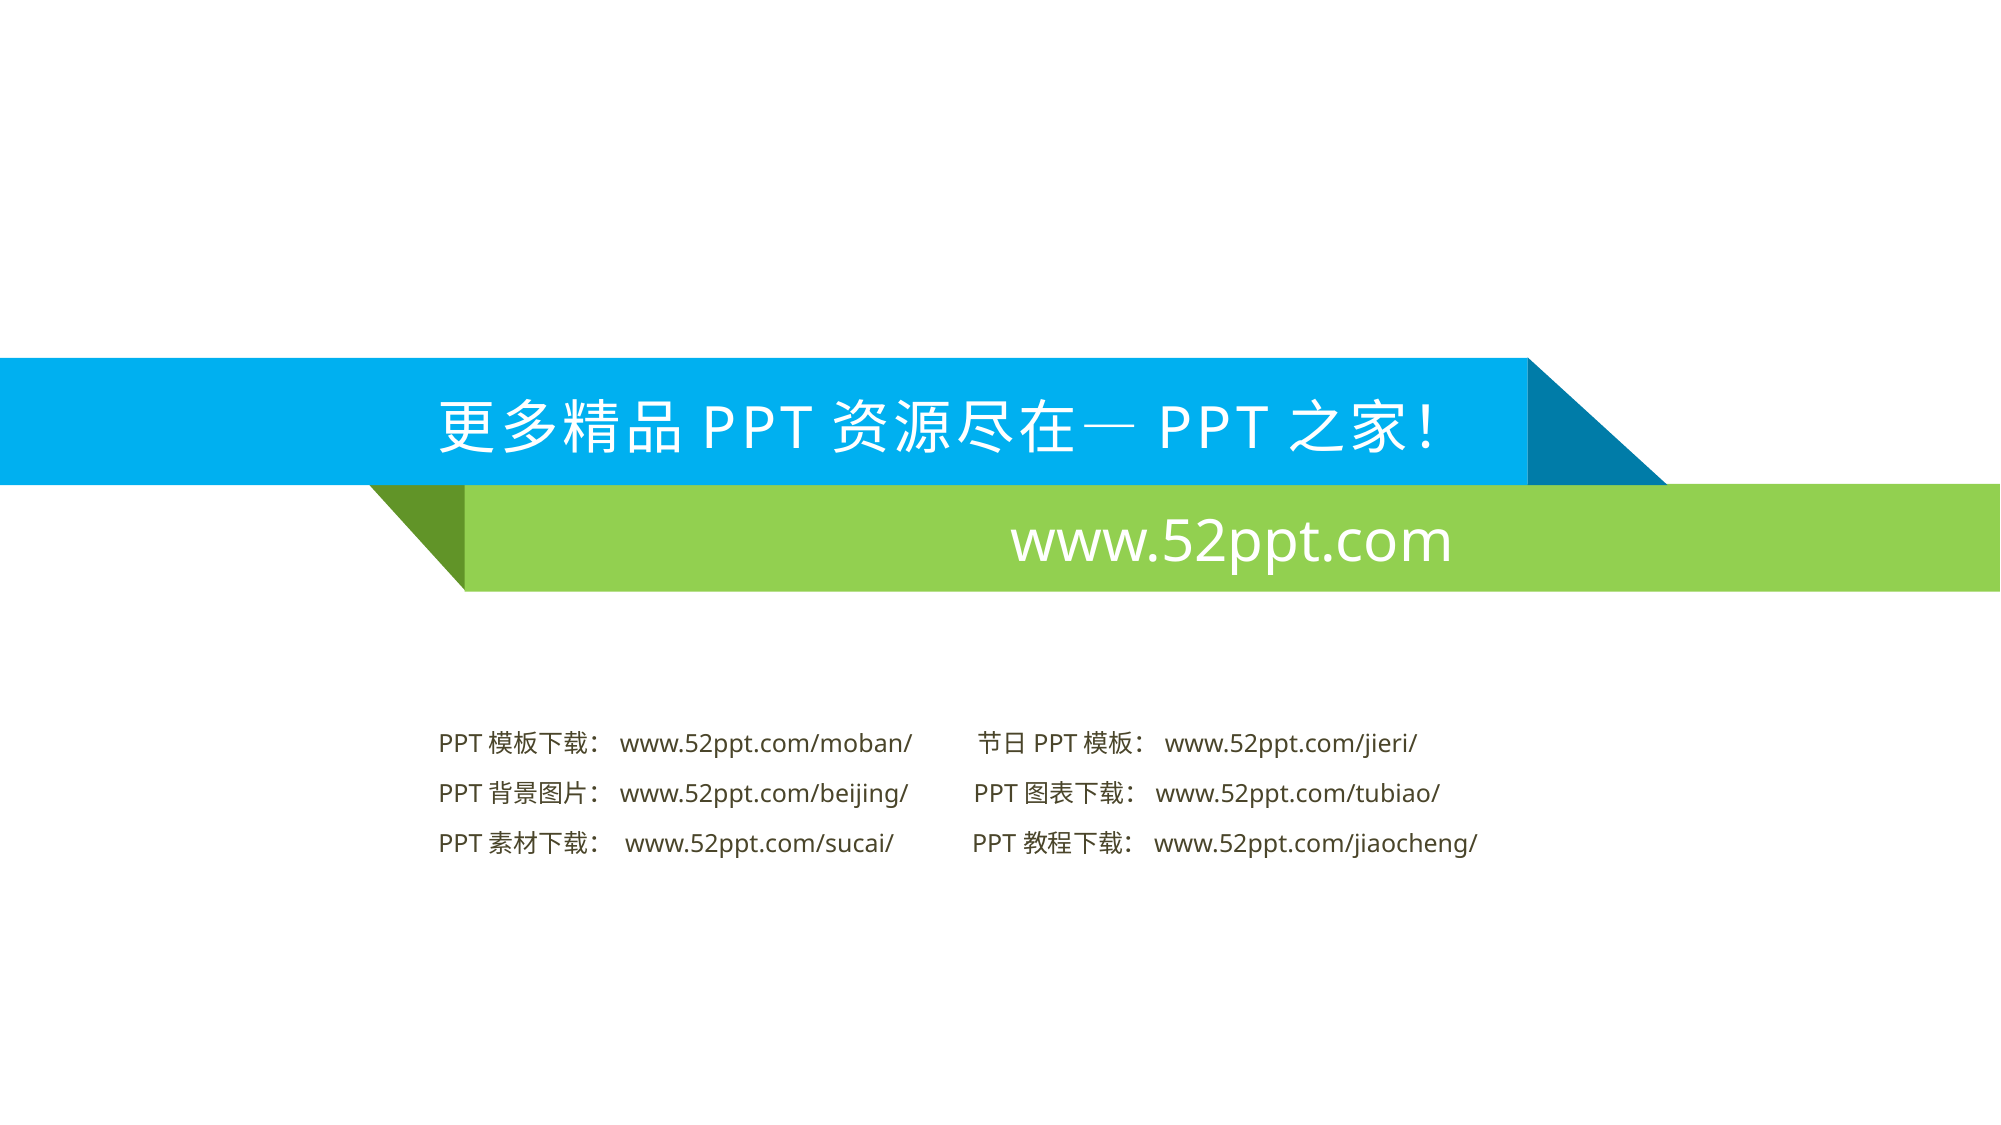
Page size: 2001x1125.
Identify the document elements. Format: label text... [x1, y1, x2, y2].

text_box 更多精品PPT资源尽在—PPT之家！ [0, 357, 1526, 486]
text_box www.52ppt.com [463, 483, 2000, 593]
text_box PPT模板下载：www.52ppt.com/moban/ 节日PPT模板：www.52ppt.com/jieri/ PPT背景图片：www.52ppt.com/beijing/ PPT图表下载：www.52ppt.com/tubiao/ PPT素材下载： www.52ppt.com/sucai/ PPT教程下载：www.52ppt.com/jiaocheng/ [423, 643, 1557, 921]
text_box [368, 486, 463, 590]
text_box [1526, 354, 1671, 487]
